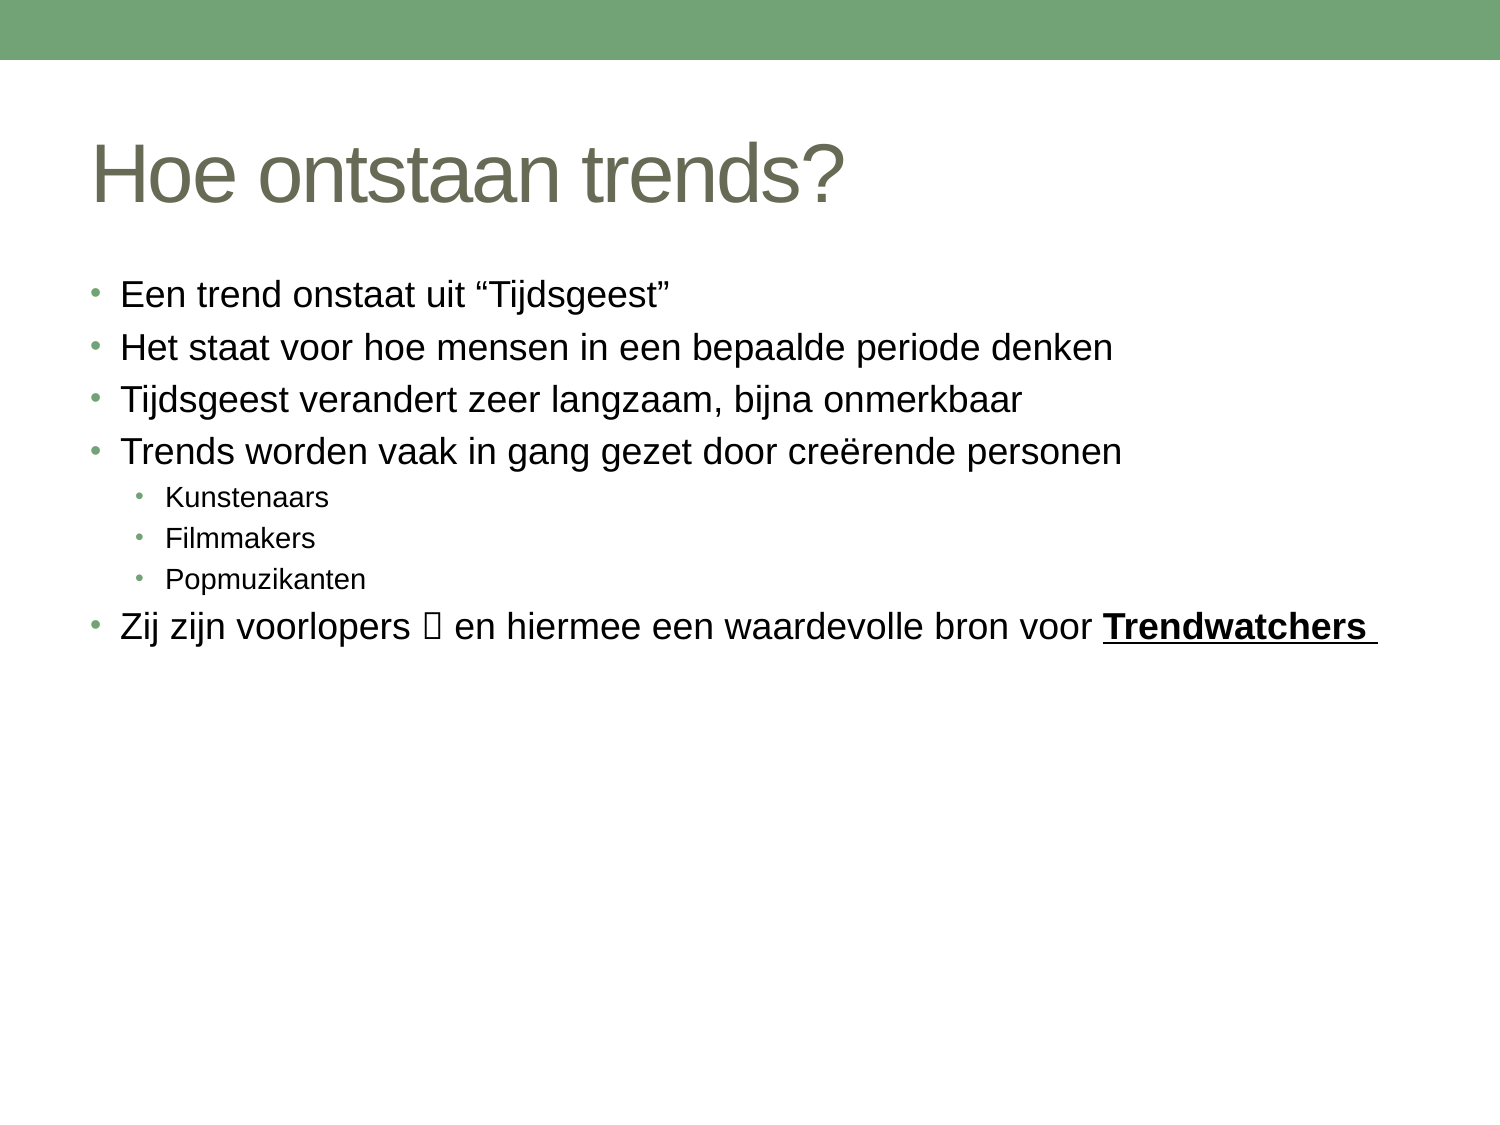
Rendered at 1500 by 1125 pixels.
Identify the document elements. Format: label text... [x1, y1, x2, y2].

title Hoe ontstaan trends? [75, 87, 1425, 250]
list Een trend onstaat uit “Tijdsgeest” Het staat voor hoe mensen in een bepaalde periode denken Tijdsgeest verandert zeer langzaam, bijna onmerkbaar Trends worden vaak in gang gezet door creërende personen Kunstenaars Filmmakers Popmuzikanten Zij zijn voorlopers  en hiermee een waardevolle bron voor Trendwatchers [75, 262, 1425, 752]
